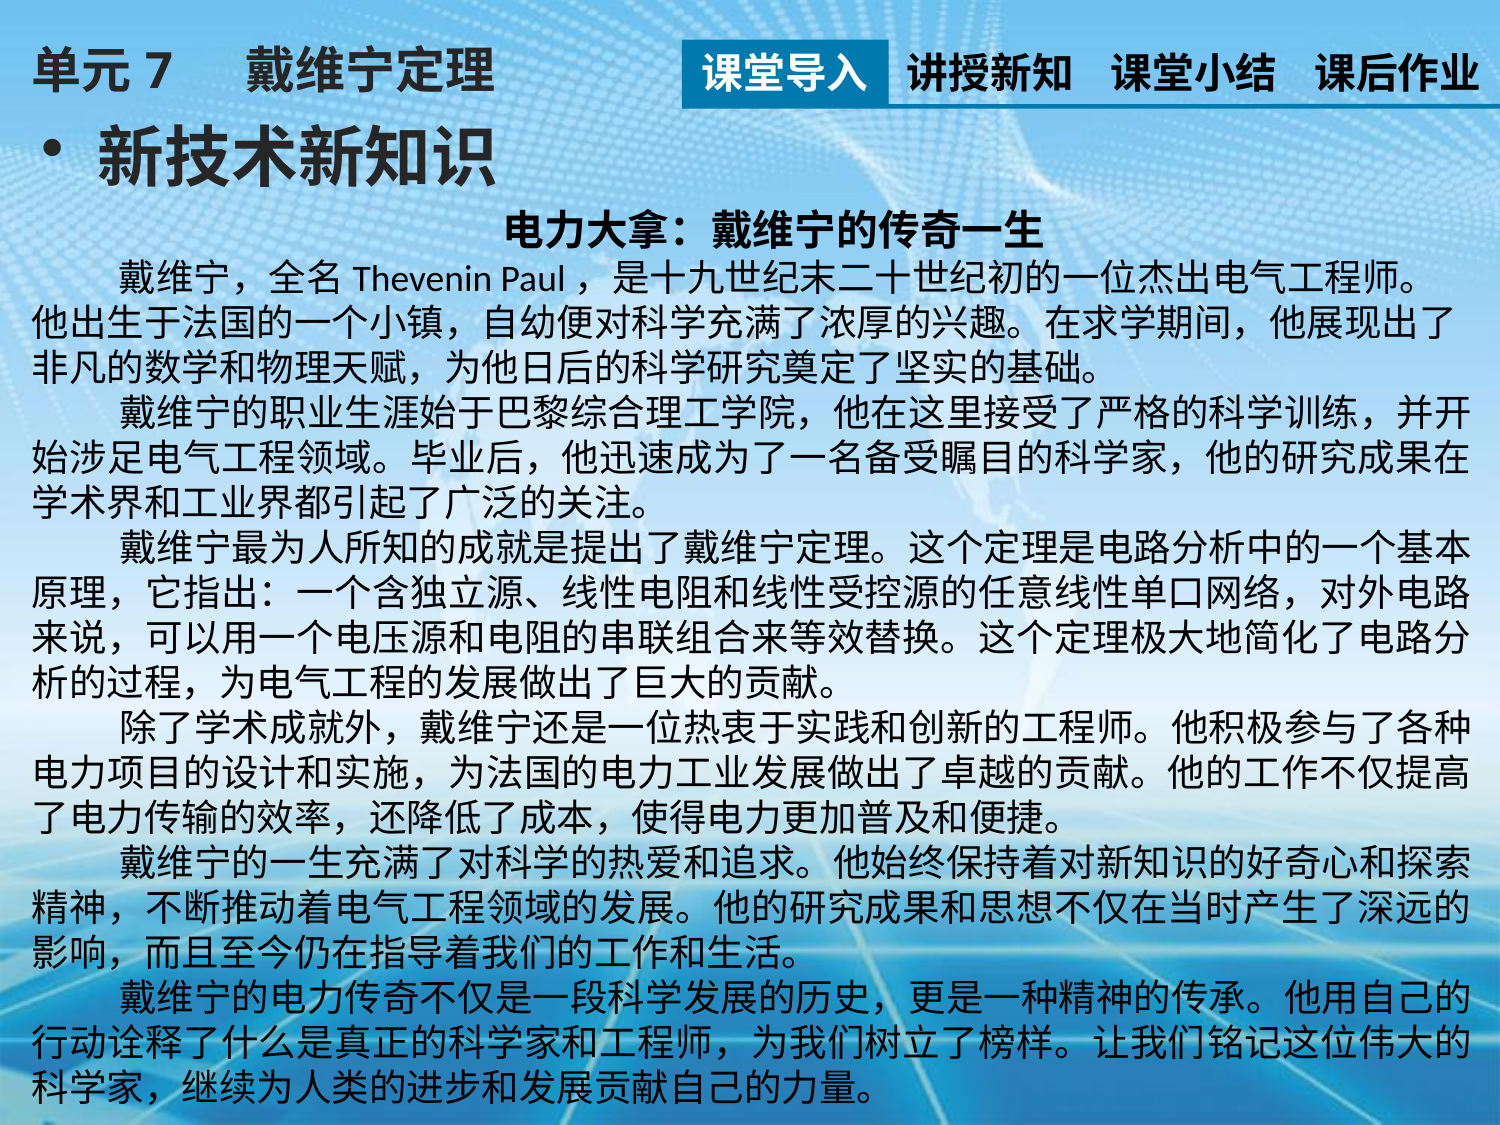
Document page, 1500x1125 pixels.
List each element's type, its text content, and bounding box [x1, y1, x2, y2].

text_box 电力大拿：戴维宁的传奇一生 戴维宁，全名Thevenin Paul，是十九世纪末二十世纪初的一位杰出电气工程师。他出生于法国的一个小镇，自幼便对科学充满了浓厚的兴趣。在求学期间，他展现出了非凡的数学和物理天赋，为他日后的科学研究奠定了坚实的基础。 戴维宁的职业生涯始于巴黎综合理工学院，他在这里接受了严格的科学训练，并开始涉足电气工程领域。毕业后，他迅速成为了一名备受瞩目的科学家，他的研究成果在学术界和工业界都引起了广泛的关注。 戴维宁最为人所知的成就是提出了戴维宁定理。这个定理是电路分析中的一个基本原理，它指出：一个含独立源、线性电阻和线性受控源的任意线性单口网络，对外电路来说，可以用一个电压源和电阻的串联组合来等效替换。这个定理极大地简化了电路分析的过程，为电气工程的发展做出了巨大的贡献。 除了学术成就外，戴维宁还是一位热衷于实践和创新的工程师。他积极参与了各种电力项目的设计和实施，为法国的电力工业发展做出了卓越的贡献。他的工作不仅提高了电力传输的效率，还降低了成本，使得电力更加普及和便捷。 戴维宁的一生充满了对科学的热爱和追求。他始终保持着对新知识的好奇心和探索精神，不断推动着电气工程领域的发展。他的研究成果和思想不仅在当时产生了深远的影响，而且至今仍在指导着我们的工作和生活。 戴维宁的电力传奇不仅是一段科学发展的历史，更是一种精神的传承。他用自己的行动诠释了什么是真正的科学家和工程师，为我们树立了榜样。让我们铭记这位伟大的科学家，继续为人类的进步和发展贡献自己的力量。 [17, 196, 1487, 1125]
text_box 新技术新知识 [26, 107, 777, 203]
picture [0, 0, 1500, 1125]
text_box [17, 30, 1500, 107]
picture [777, 109, 1500, 1125]
